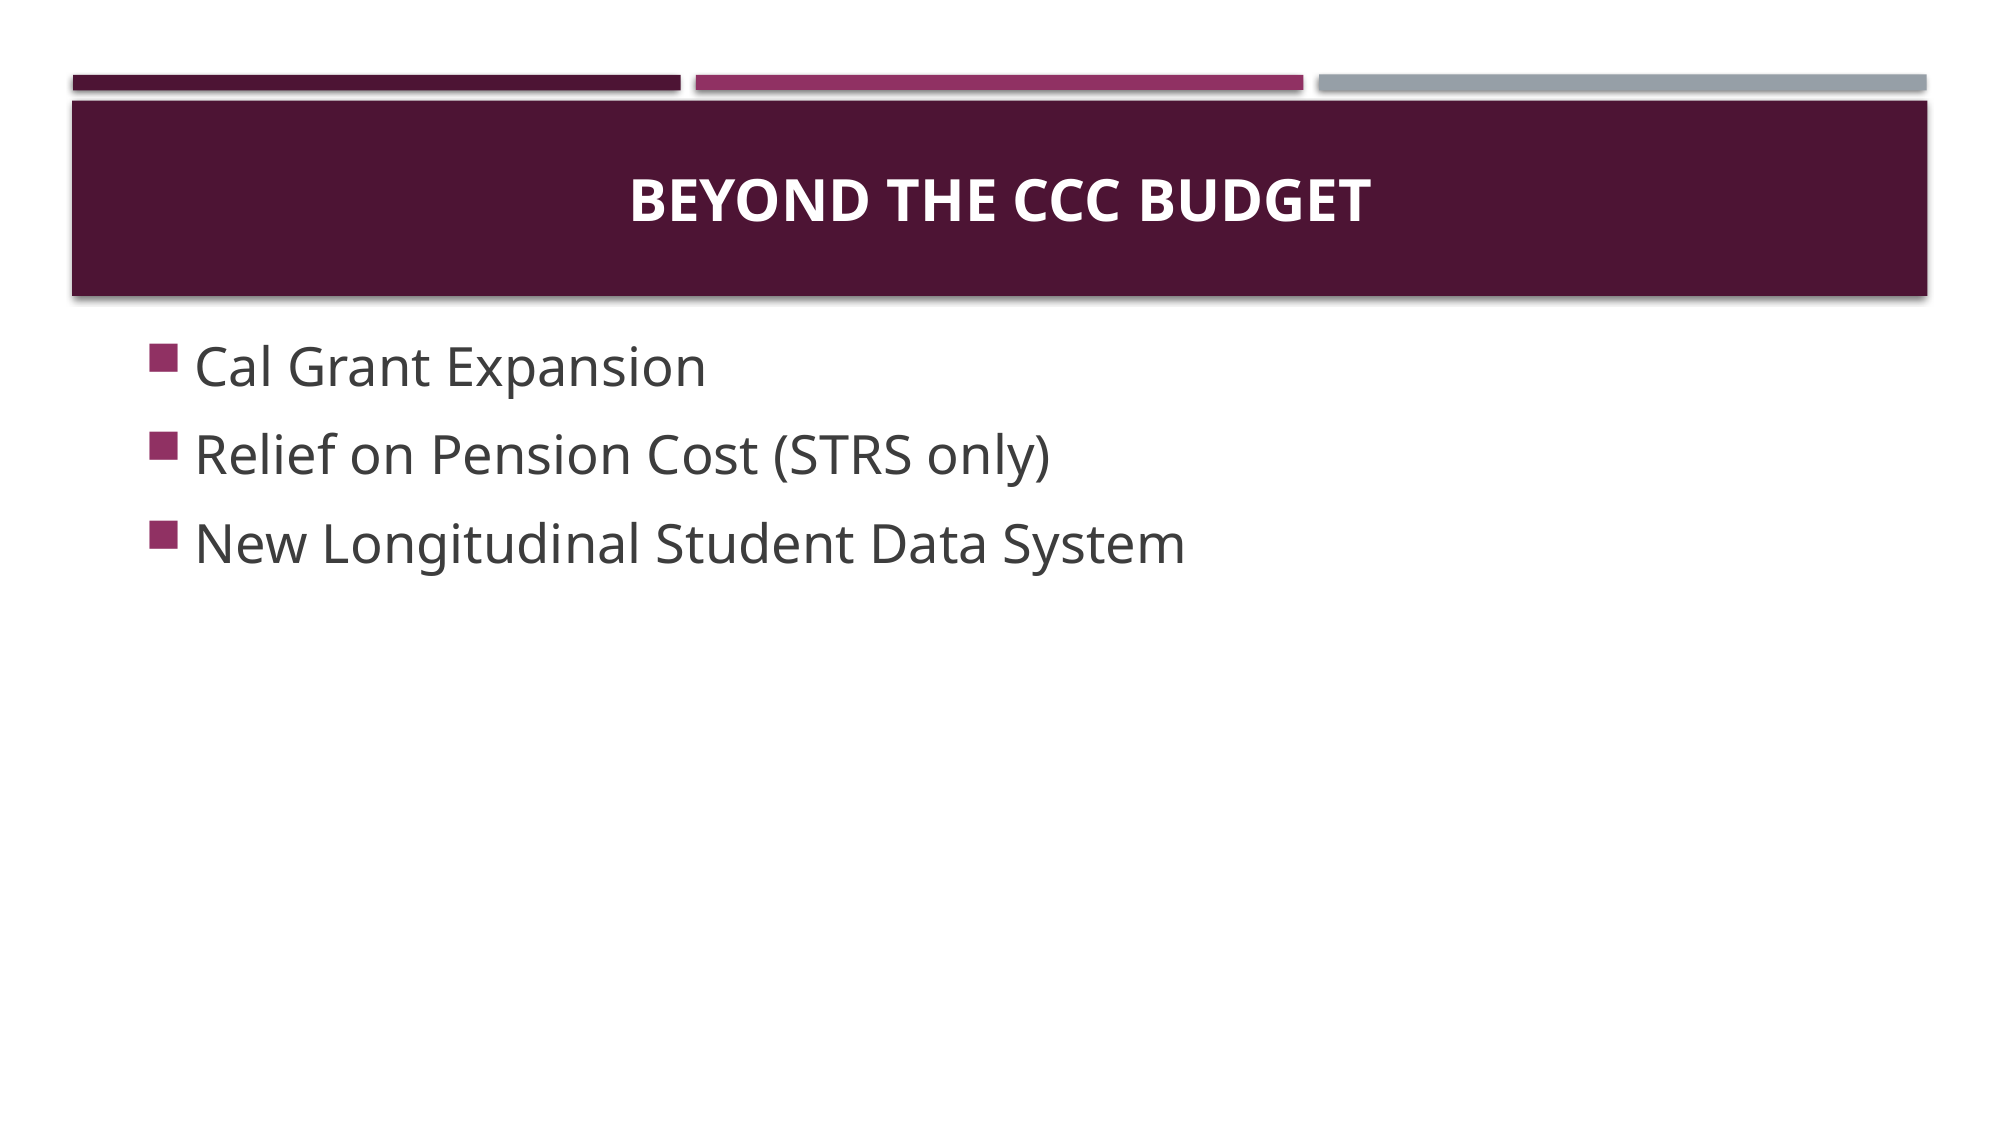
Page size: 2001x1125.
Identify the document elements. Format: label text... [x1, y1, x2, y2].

title Beyond the CCC Budget [95, 115, 1905, 282]
list Cal Grant Expansion Relief on Pension Cost (STRS only) New Longitudinal Student Data System [76, 324, 1886, 929]
